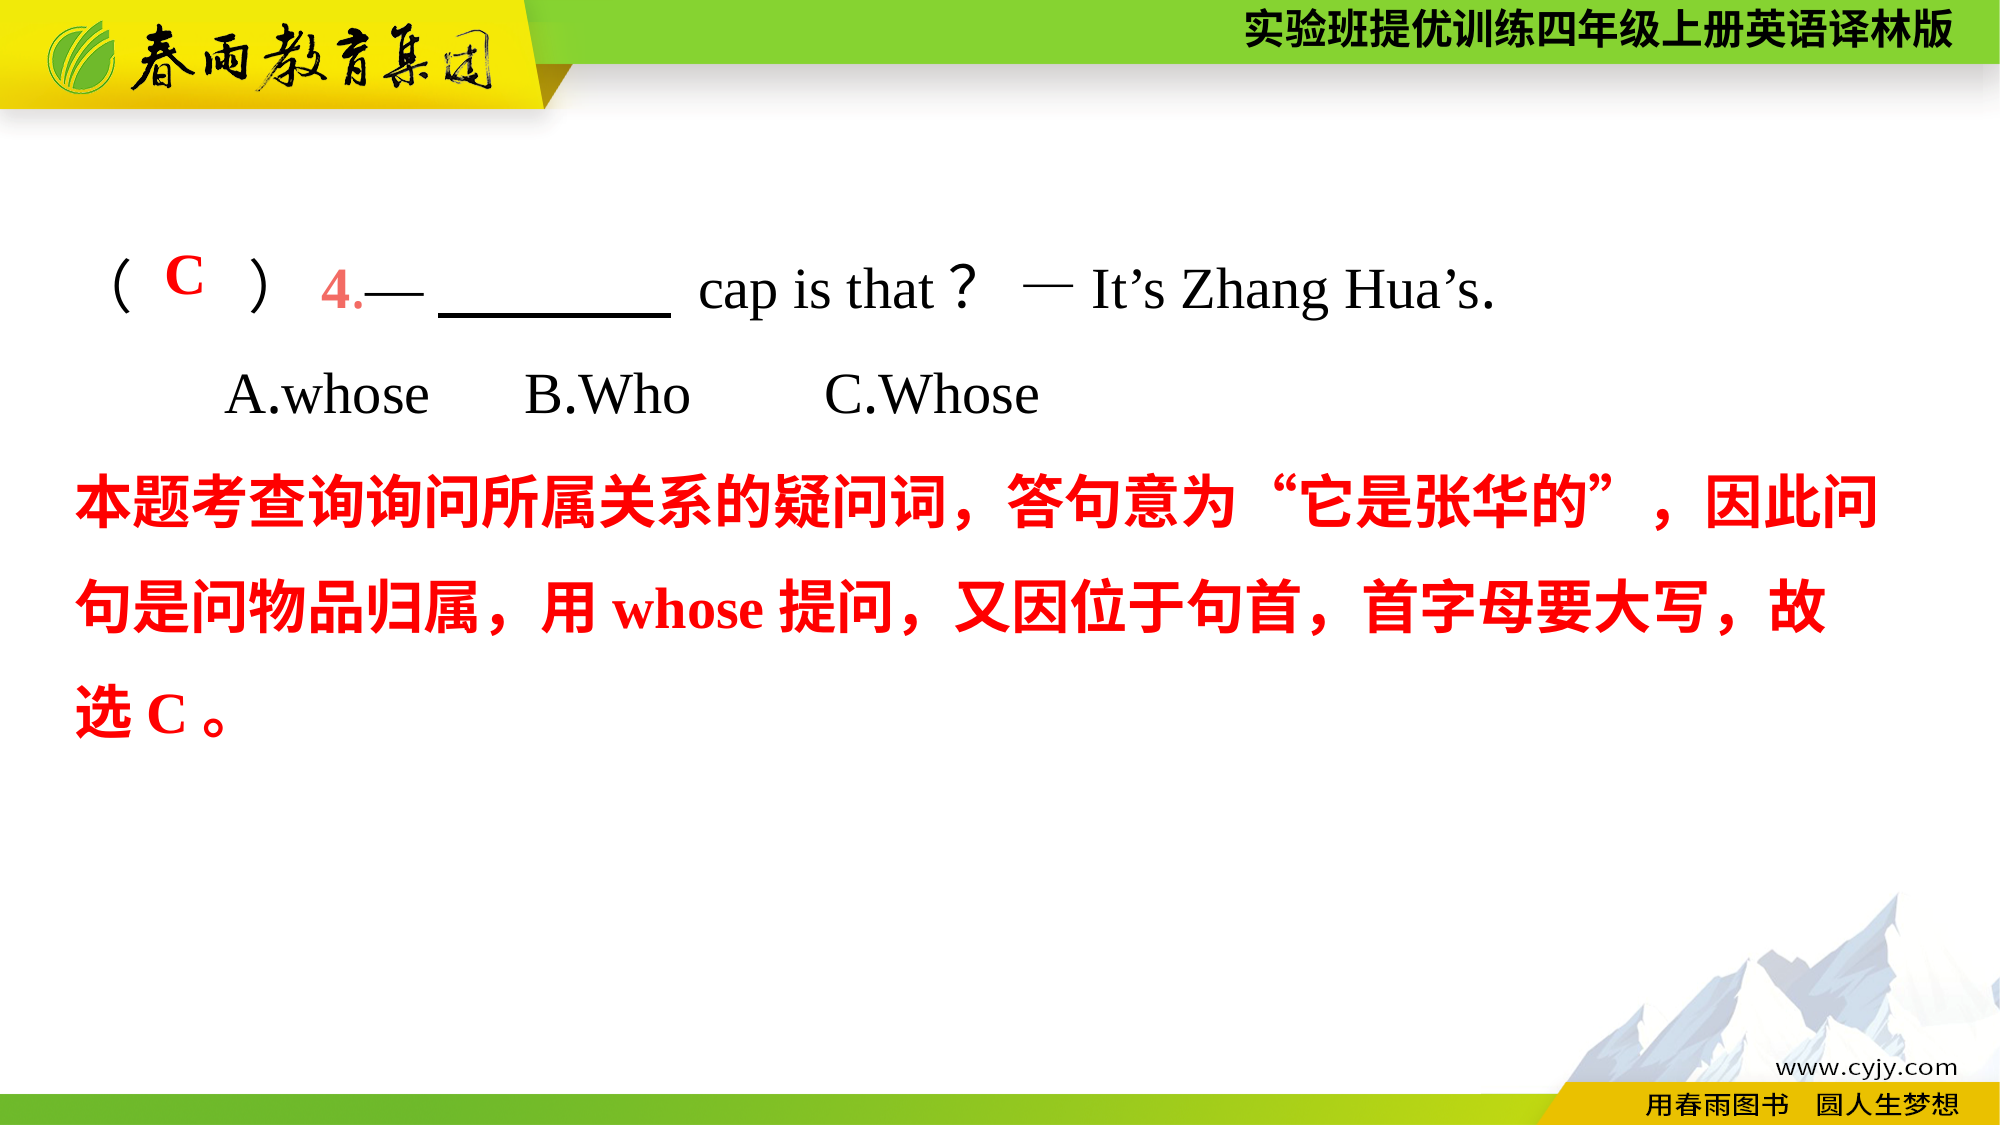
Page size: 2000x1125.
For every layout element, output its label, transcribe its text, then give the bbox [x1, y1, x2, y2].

picture [0, 0, 2000, 1125]
text_box C [149, 228, 222, 314]
text_box 本题考查询询问所属关系的疑问词，答句意为“它是张华的”，因此问句是问物品归属，用whose提问，又因位于句首，首字母要大写，故 选C。 [59, 422, 1944, 753]
list （ ）4.— cap is that？ —It’s Zhang Hua’s. A.whose B.Who C.Whose [59, 208, 1944, 422]
